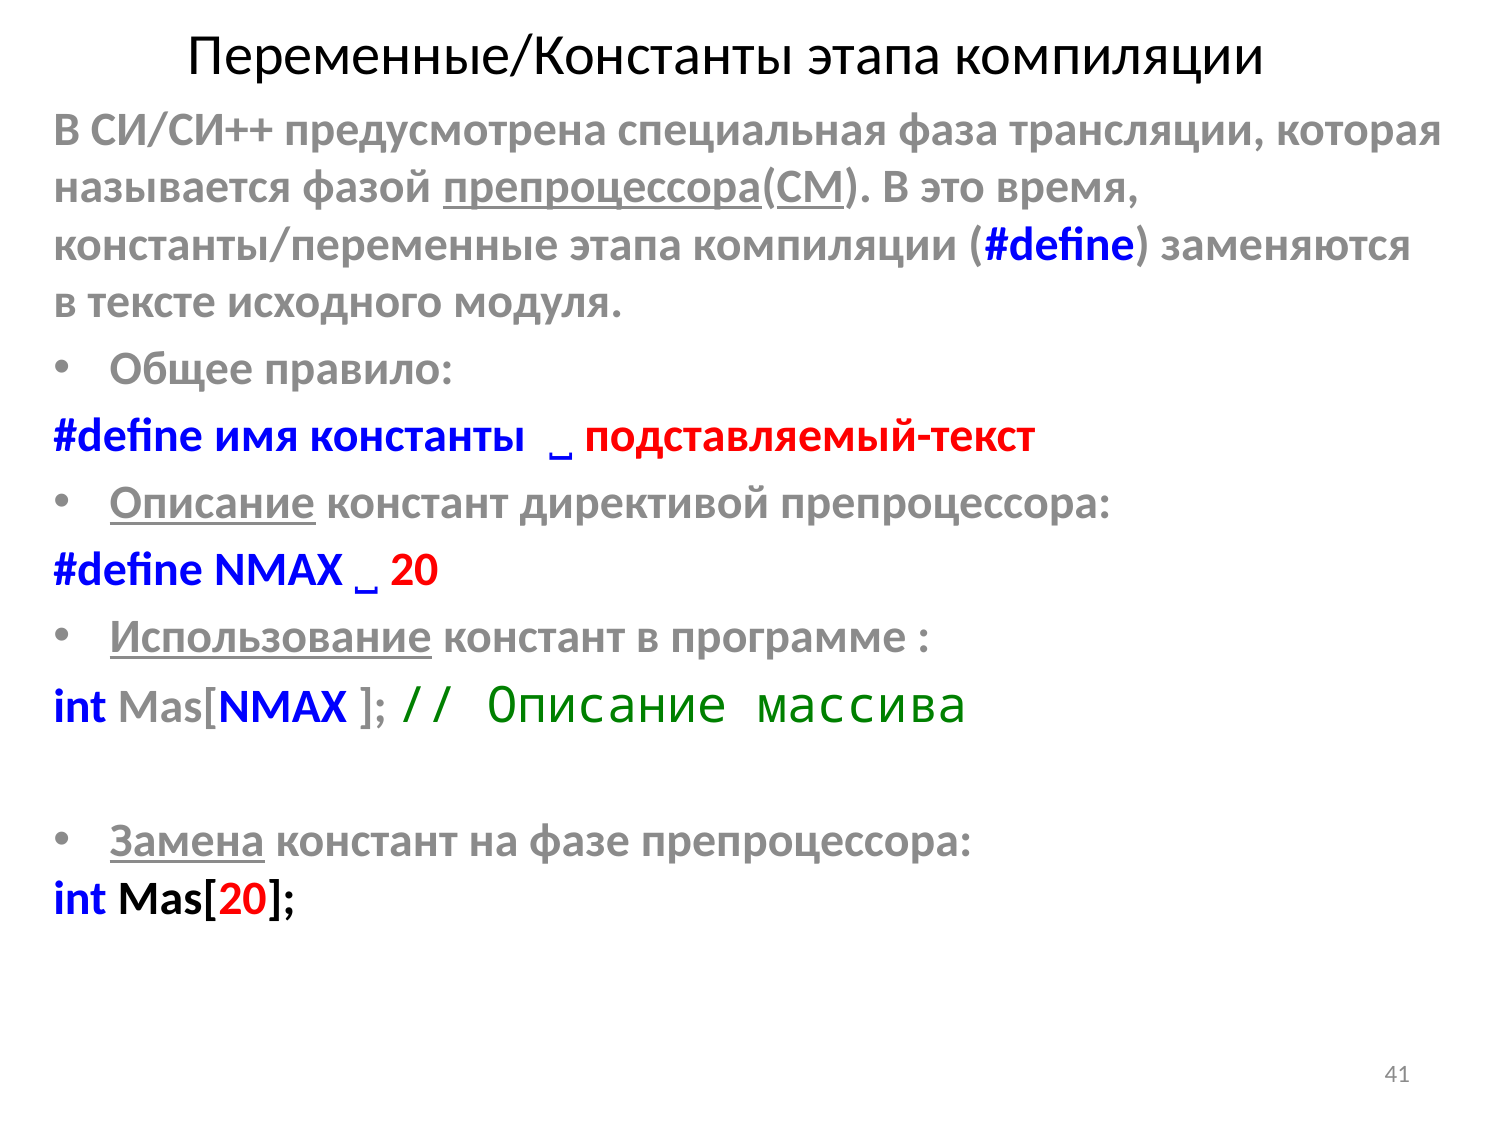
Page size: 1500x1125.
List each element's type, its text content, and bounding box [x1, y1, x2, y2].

text_box В СИ/СИ++ предусмотрена специальная фаза трансляции, которая называется фазой препроцессора(СМ). В это время, константы/переменные этапа компиляции (#define) заменяются в тексте исходного модуля. Общее правило: #define имя константы ˽ подставляемый-текст Описание констант директивой препроцессора: #define NMAX ˽ 20 Использование констант в программе : int Mas[NMAX ]; // Описание массива Замена констант на фазе препроцессора: int Mas[20]; [38, 89, 1462, 1035]
title Переменные/Константы этапа компиляции [135, 0, 1317, 89]
slide_number 41 [1074, 1042, 1425, 1103]
